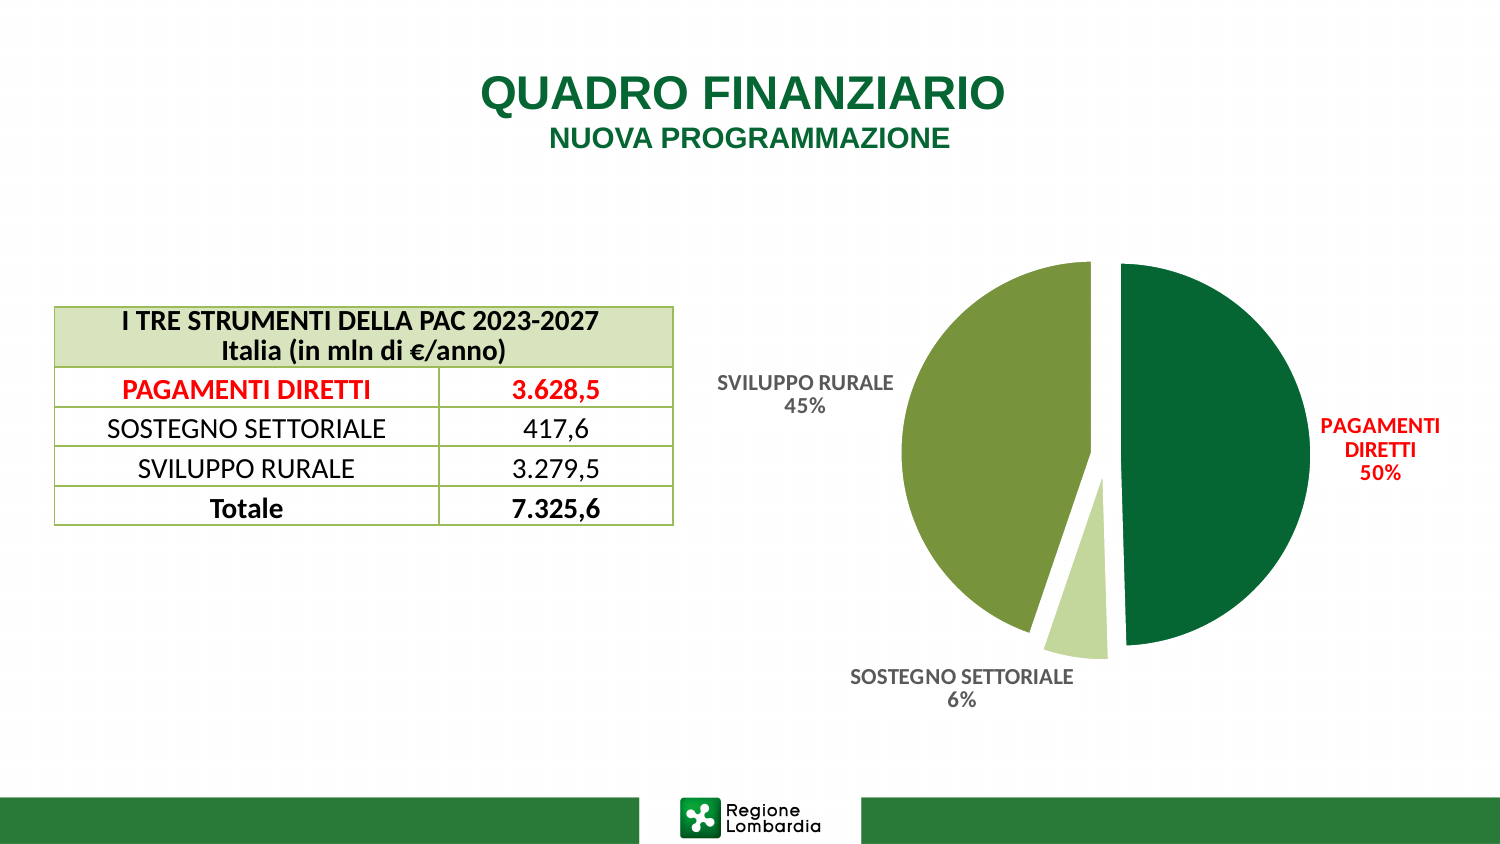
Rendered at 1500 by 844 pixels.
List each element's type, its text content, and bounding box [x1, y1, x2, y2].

table_cell 3.279,5 [440, 447, 595, 485]
title QUADRO FINANZIARIO NUOVA PROGRAMMAZIONE [112, 54, 1388, 163]
table_cell SOSTEGNO SETTORIALE [55, 408, 438, 445]
table_cell SVILUPPO RURALE [55, 447, 438, 485]
table_cell 7.325,6 [440, 487, 595, 524]
picture [0, 0, 1500, 844]
table_cell PAGAMENTI DIRETTI [55, 368, 438, 406]
chart [600, 228, 1475, 759]
table_cell Totale [55, 487, 438, 524]
table_cell 3.628,5 [440, 368, 595, 406]
table_header I TRE STRUMENTI DELLA PAC 2023-2027 Italia (in mln di €/anno) [55, 308, 595, 366]
table_cell 417,6 [440, 408, 595, 445]
